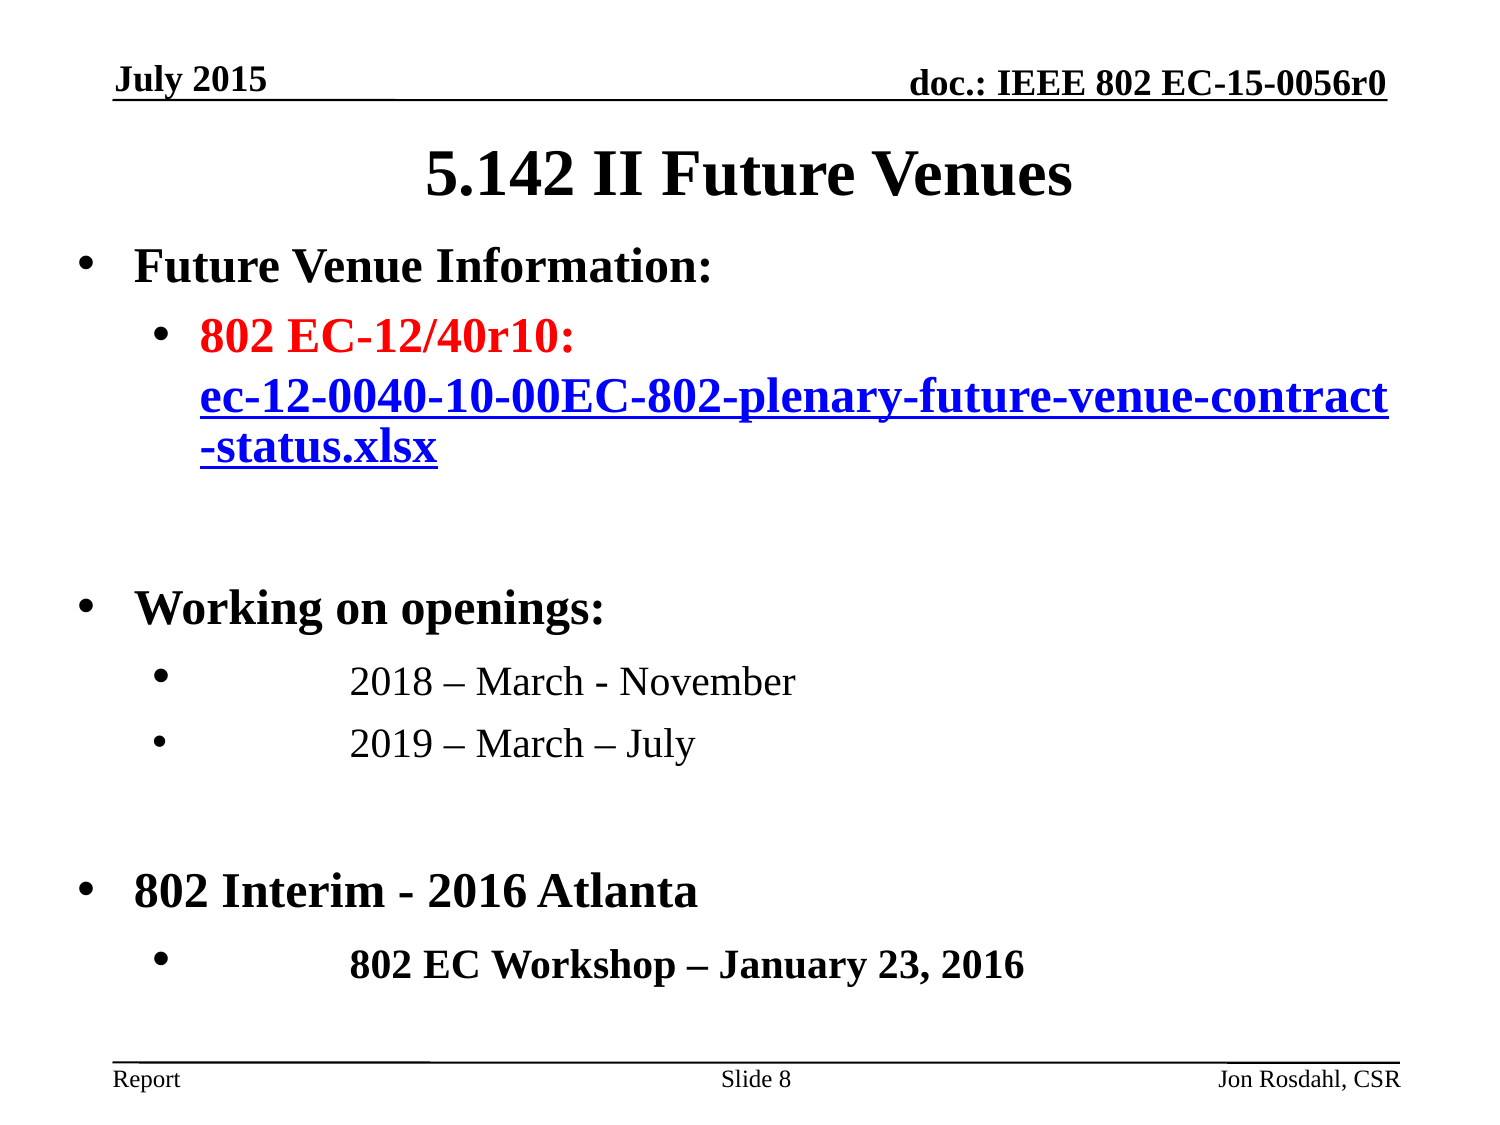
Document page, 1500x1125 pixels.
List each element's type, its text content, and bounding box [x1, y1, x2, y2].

slide_number Slide 8 [712, 1061, 800, 1123]
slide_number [114, 54, 423, 100]
title 5.142 II Future Venues [112, 112, 1388, 224]
footer Jon Rosdahl, CSR [878, 1061, 1402, 1093]
list Future Venue Information: 802 EC-12/40r10: ec-12-0040-10-00EC-802-plenary-future-venue-contract-status.xlsx Working on openings: 2018 – March - November 2019 – March – July 802 Interim - 2016 Atlanta 802 EC Workshop – January 23, 2016 [62, 224, 1413, 1051]
